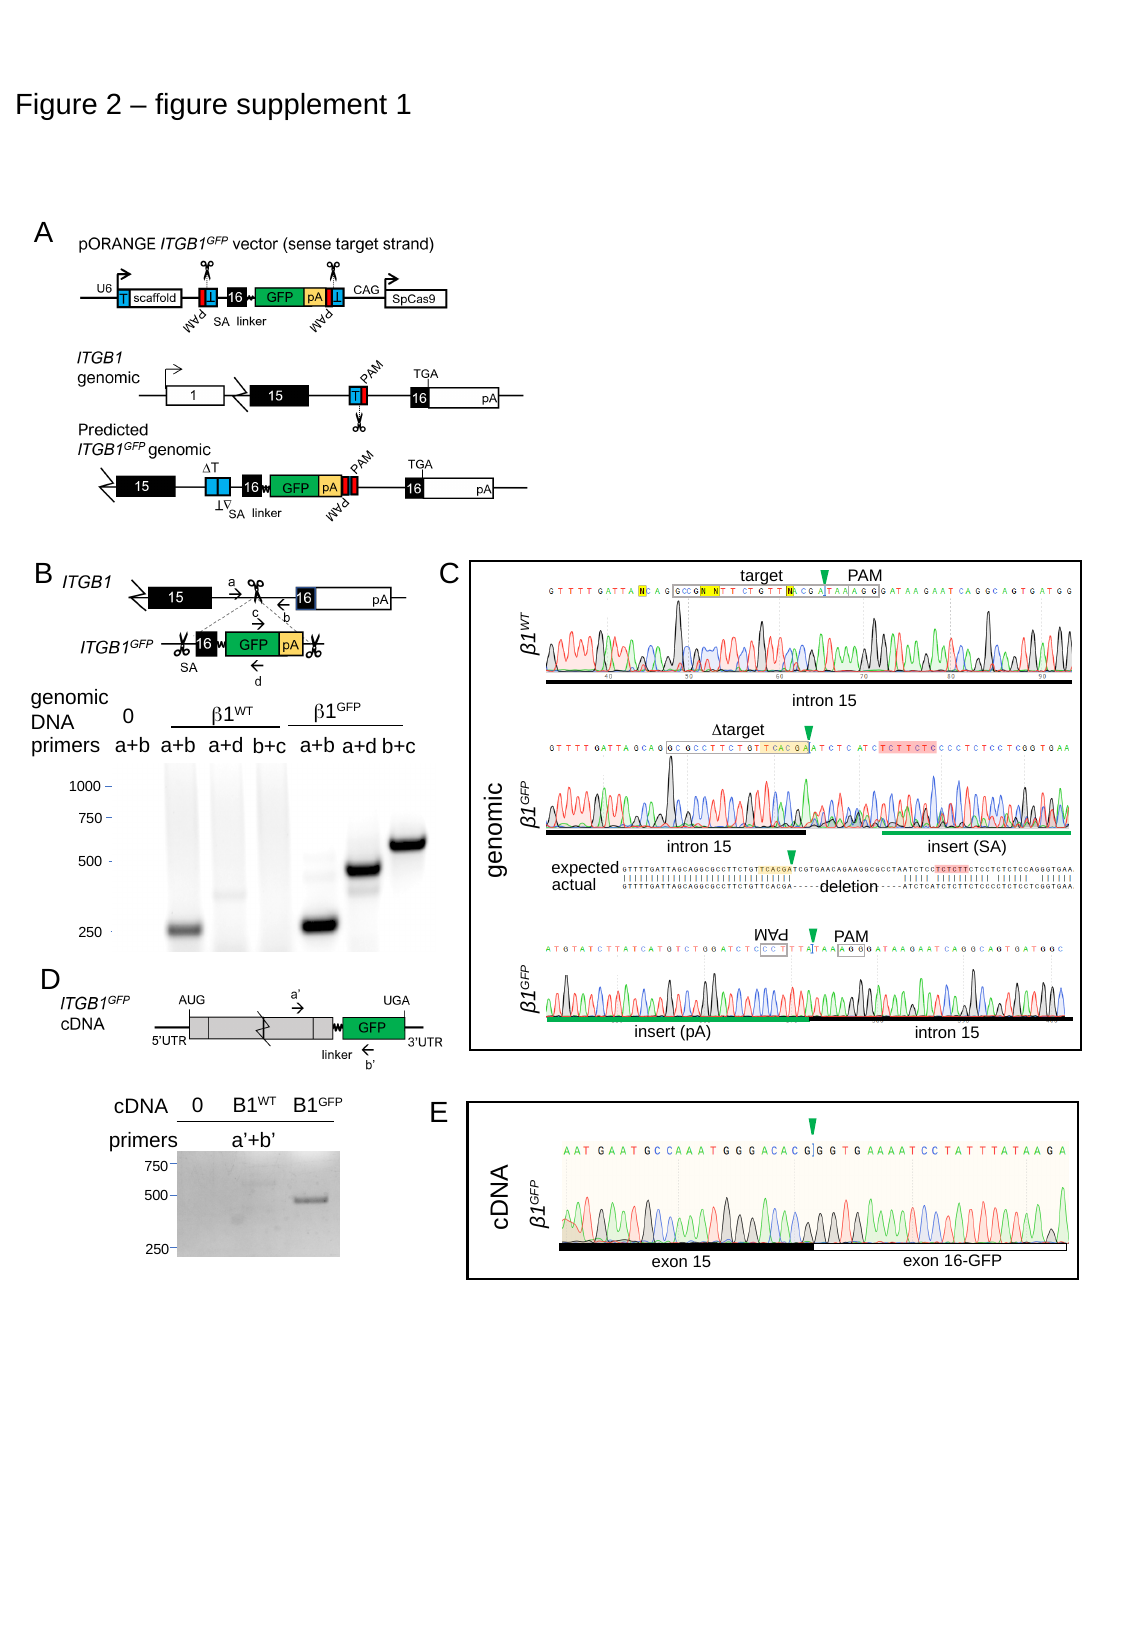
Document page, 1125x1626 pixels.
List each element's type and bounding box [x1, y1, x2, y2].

text_box [0, 77, 1081, 1280]
